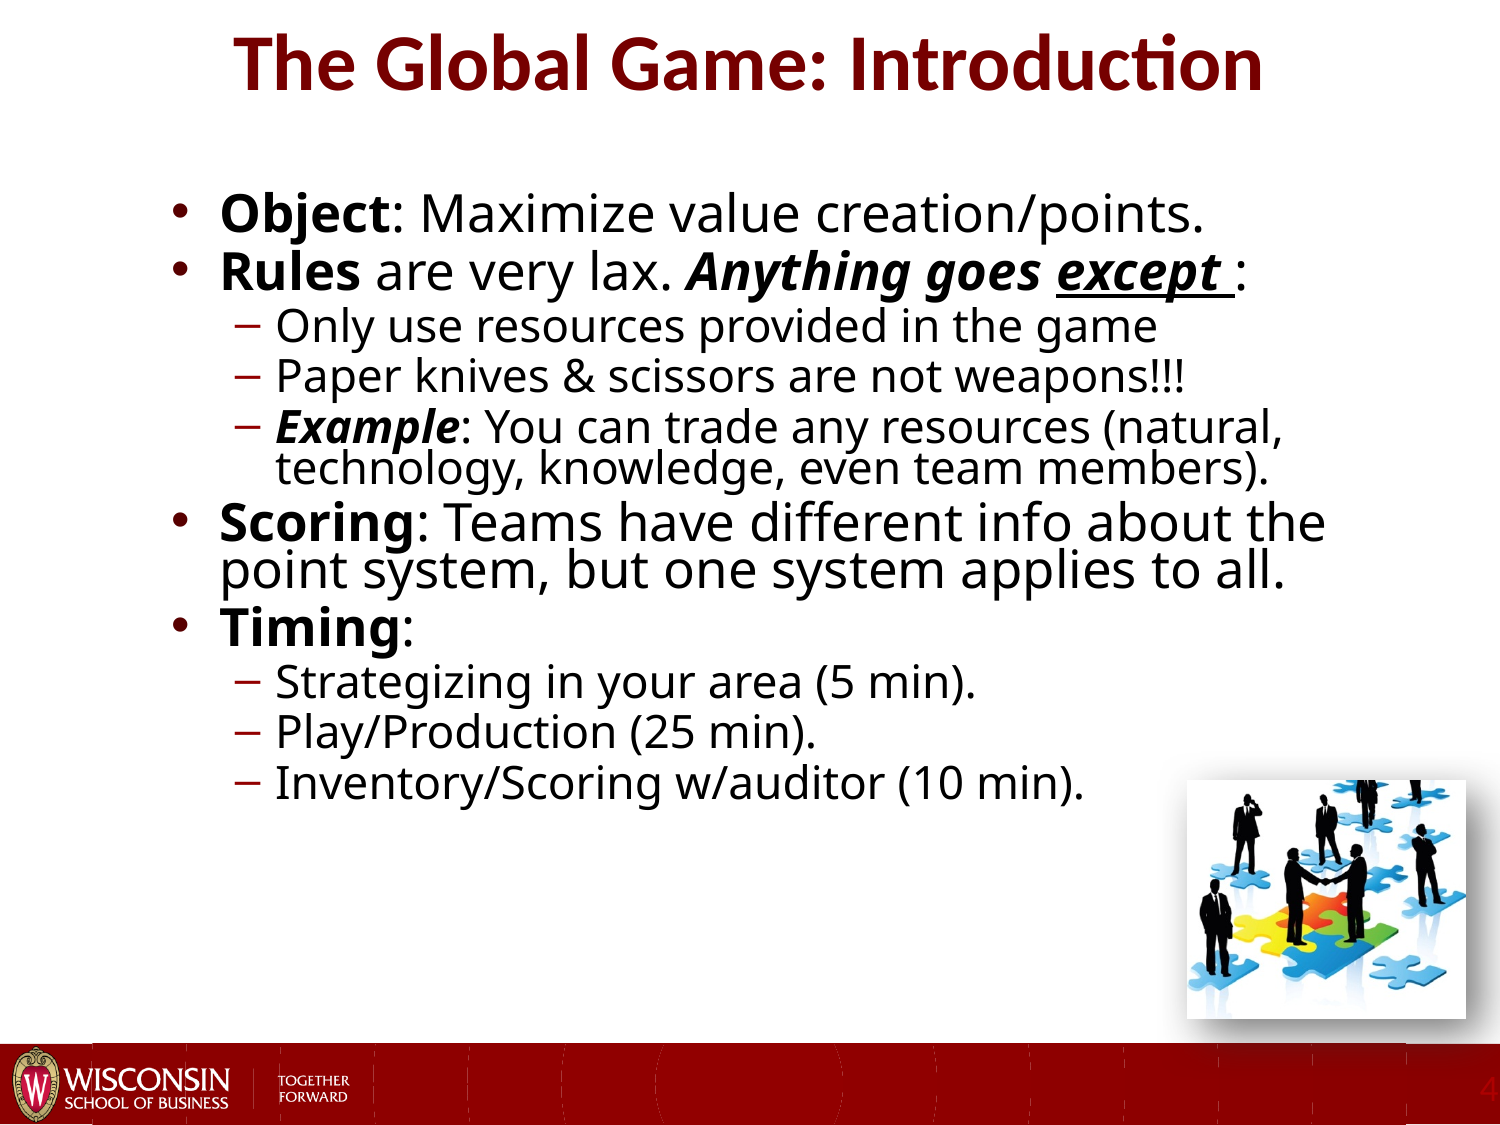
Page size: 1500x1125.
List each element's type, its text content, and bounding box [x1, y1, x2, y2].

title The Global Game: Introduction [75, 24, 1425, 113]
picture [12, 1046, 350, 1123]
list Object: Maximize value creation/points. Rules are very lax. Anything goes except : Only use resources provided in the game Paper knives & scissors are not weapons!!! Example: You can trade any resources (natural, technology, knowledge, even team members). Scoring: Teams have different info about the point system, but one system applies to all. Timing: Strategizing in your area (5 min). Play/Production (25 min). Inventory/Scoring w/auditor (10 min). [156, 187, 1344, 863]
picture [1187, 780, 1466, 1019]
